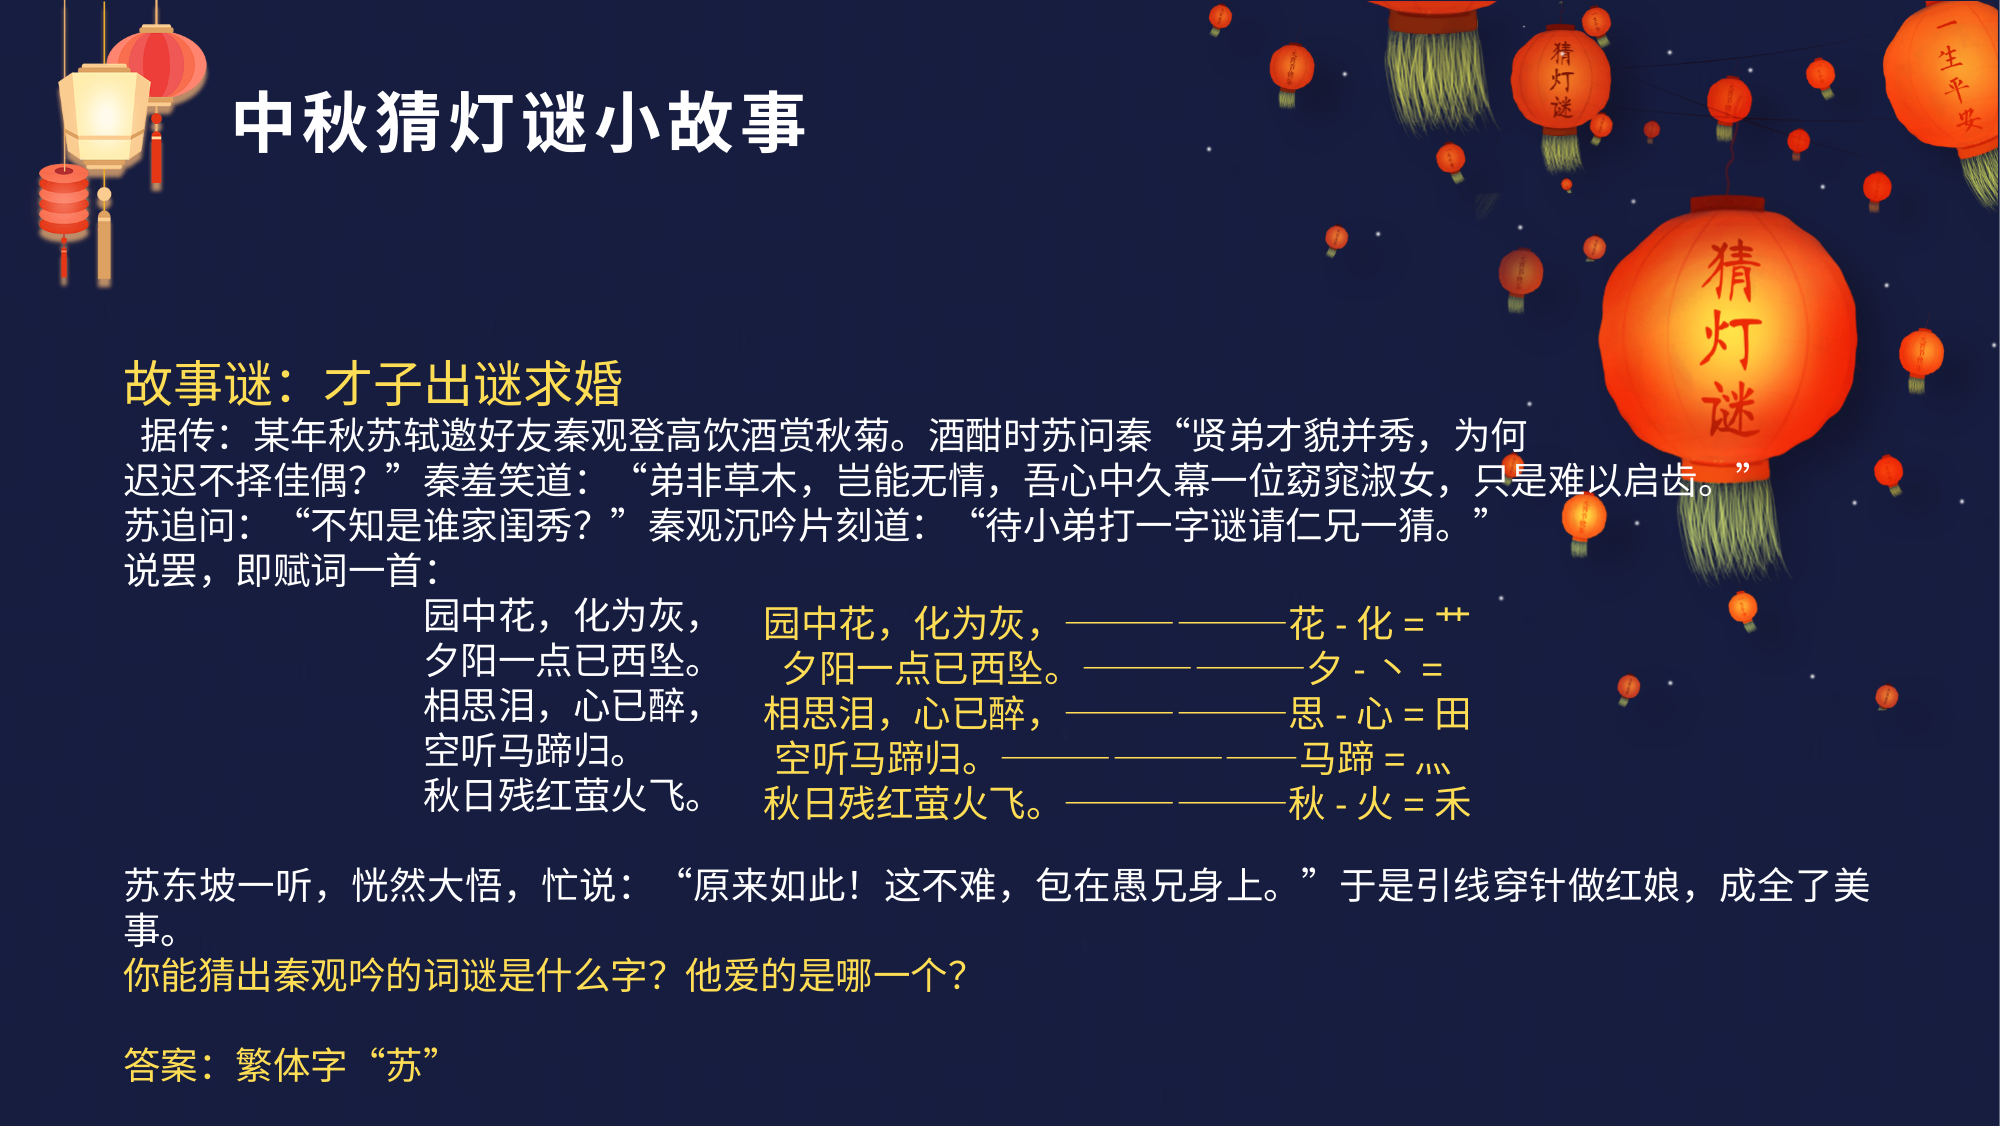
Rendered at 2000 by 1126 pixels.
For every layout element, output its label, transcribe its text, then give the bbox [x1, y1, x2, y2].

picture [0, 0, 2000, 1126]
text_box 中秋猜灯谜小故事 [217, 72, 1000, 168]
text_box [108, 284, 1888, 1103]
